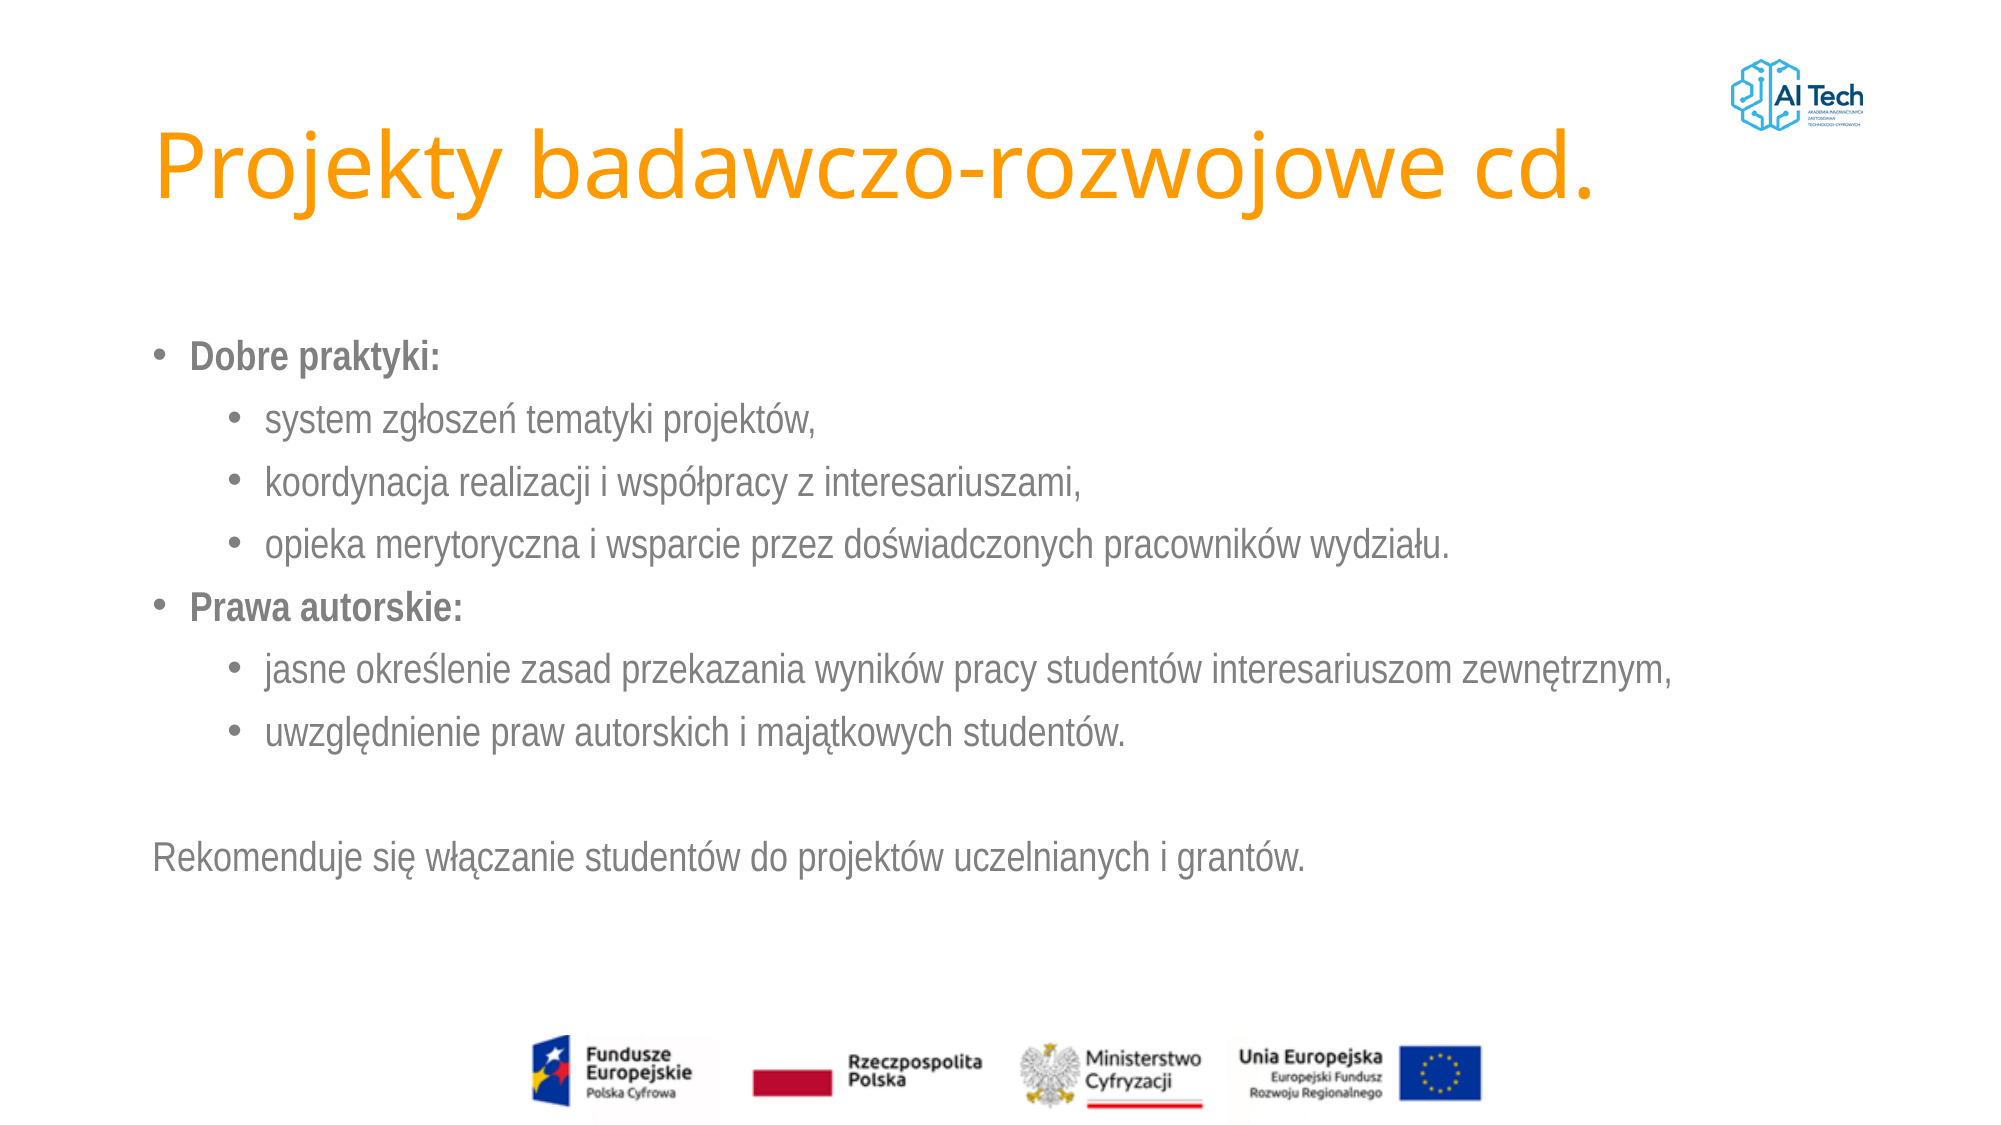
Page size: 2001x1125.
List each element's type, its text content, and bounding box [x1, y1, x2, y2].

picture [499, 1036, 1501, 1125]
title Projekty badawczo-rozwojowe cd. [137, 59, 1863, 278]
list Dobre praktyki: system zgłoszeń tematyki projektów, koordynacja realizacji i współpracy z interesariuszami, opieka merytoryczna i wsparcie przez doświadczonych pracowników wydziału. Prawa autorskie: jasne określenie zasad przekazania wyników pracy studentów interesariuszom zewnętrznym, uwzględnienie praw autorskich i majątkowych studentów. Rekomenduje się włączanie studentów do projektów uczelnianych i grantów. [137, 321, 1863, 1036]
